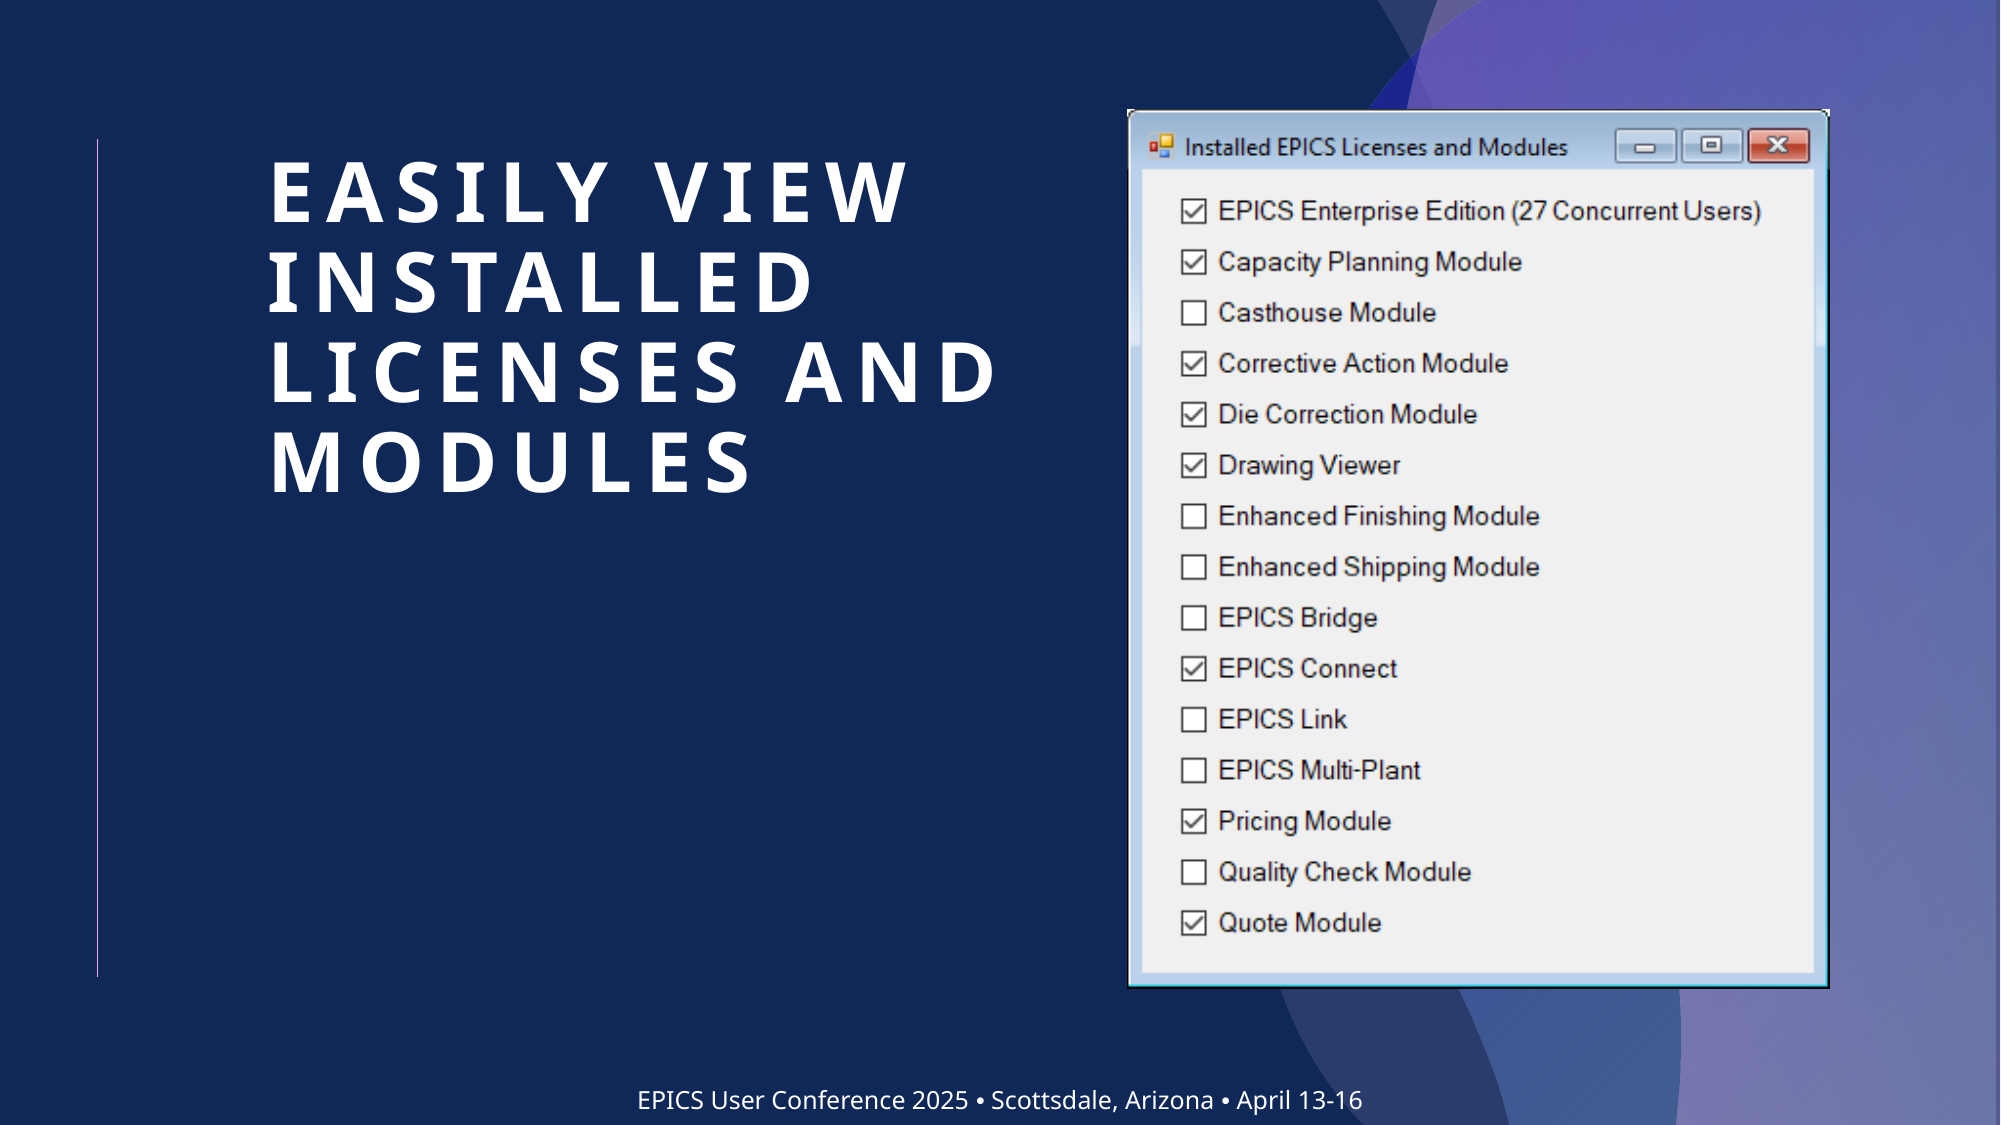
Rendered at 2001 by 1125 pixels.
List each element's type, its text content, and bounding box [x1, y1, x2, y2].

title Easily View installed licenses and modules [251, 136, 1055, 518]
picture [1126, 109, 1831, 989]
